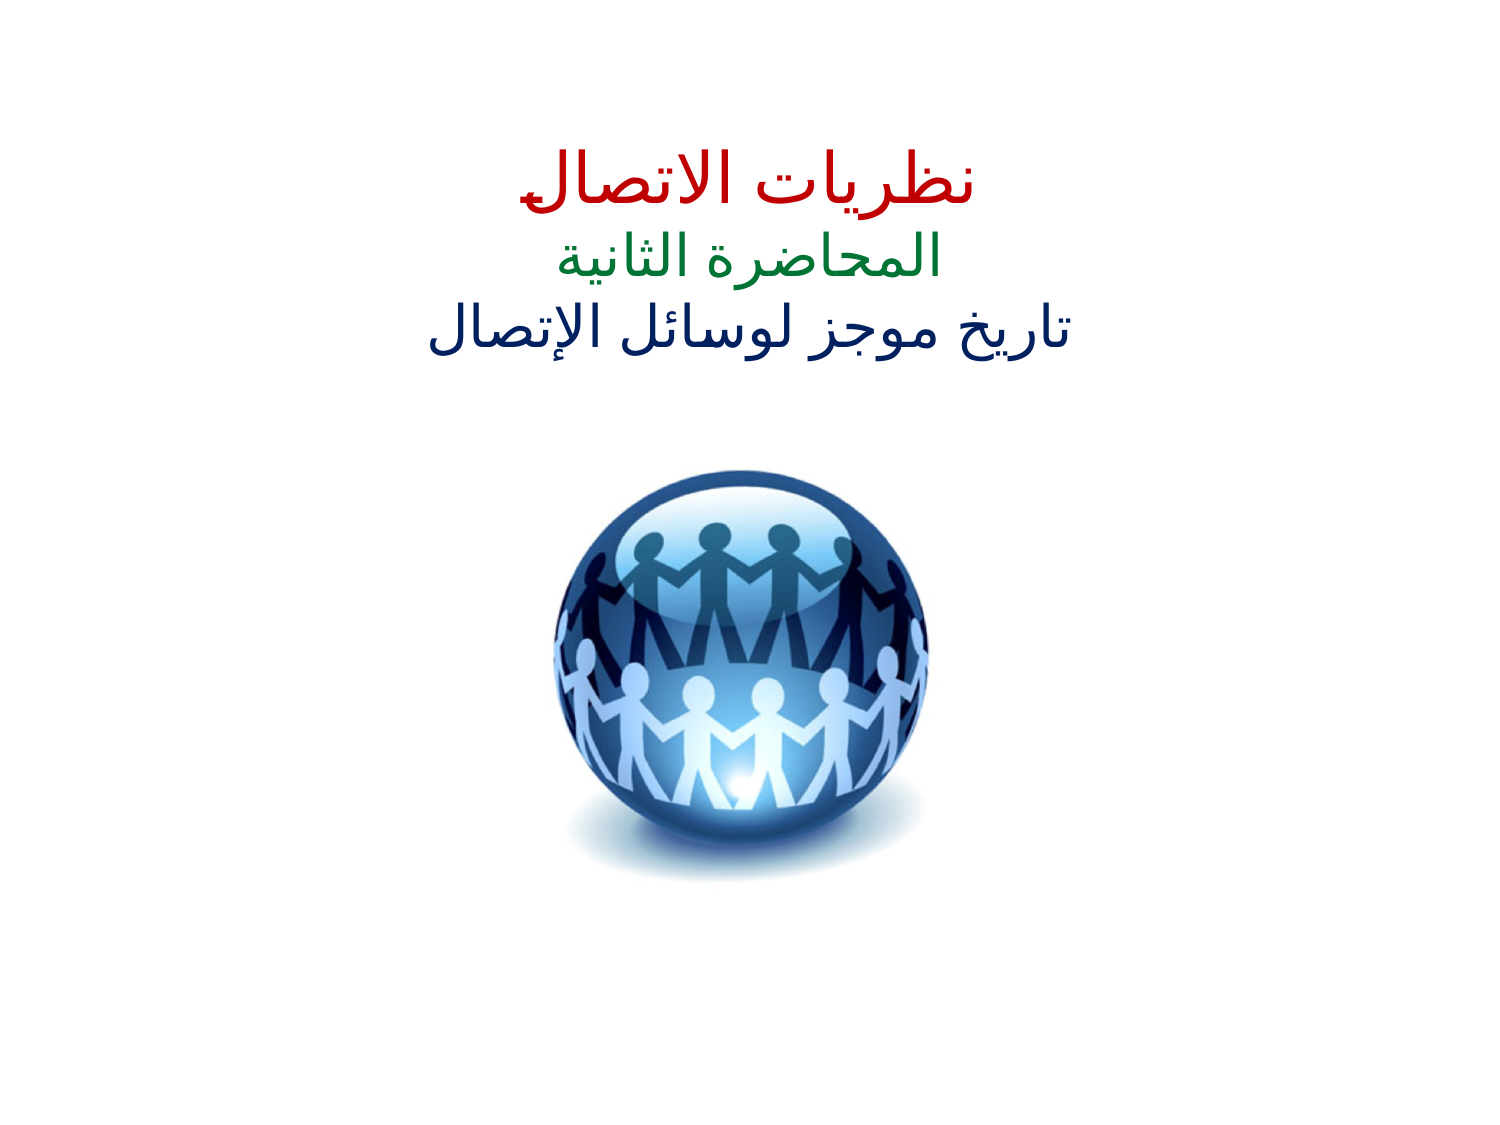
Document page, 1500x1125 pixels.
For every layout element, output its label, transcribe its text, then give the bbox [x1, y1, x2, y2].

title نظريات الاتصال المحاضرة الثانية تاريخ موجز لوسائل الإتصال [112, 125, 1388, 367]
picture [382, 434, 1096, 916]
